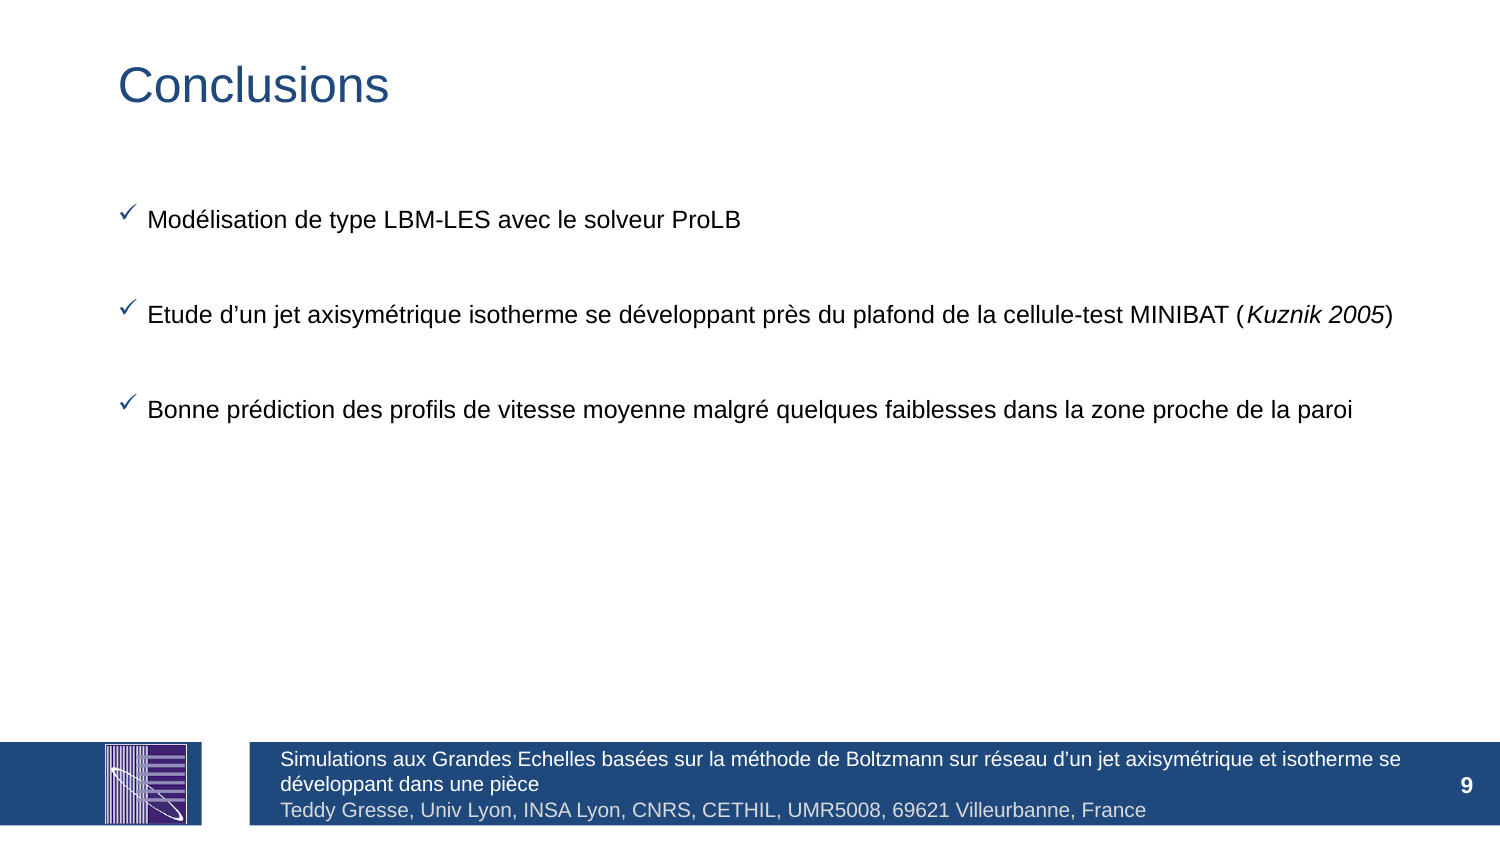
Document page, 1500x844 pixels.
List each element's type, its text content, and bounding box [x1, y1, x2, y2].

picture [105, 744, 187, 824]
text_box Simulations aux Grandes Echelles basées sur la méthode de Boltzmann sur réseau d’un jet axisymétrique et isotherme se développant dans une pièce [265, 752, 1471, 788]
list Modélisation de type LBM-LES avec le solveur ProLB Etude d’un jet axisymétrique isotherme se développant près du plafond de la cellule-test MINIBAT (Kuznik 2005) Bonne prédiction des profils de vitesse moyenne malgré quelques faiblesses dans la zone proche de la paroi [103, 138, 1415, 706]
text_box Teddy Gresse, Univ Lyon, INSA Lyon, CNRS, CETHIL, UMR5008, 69621 Villeurbanne, France [265, 789, 1471, 825]
title Conclusions [103, 45, 1397, 127]
text_box 9 [1445, 763, 1478, 806]
